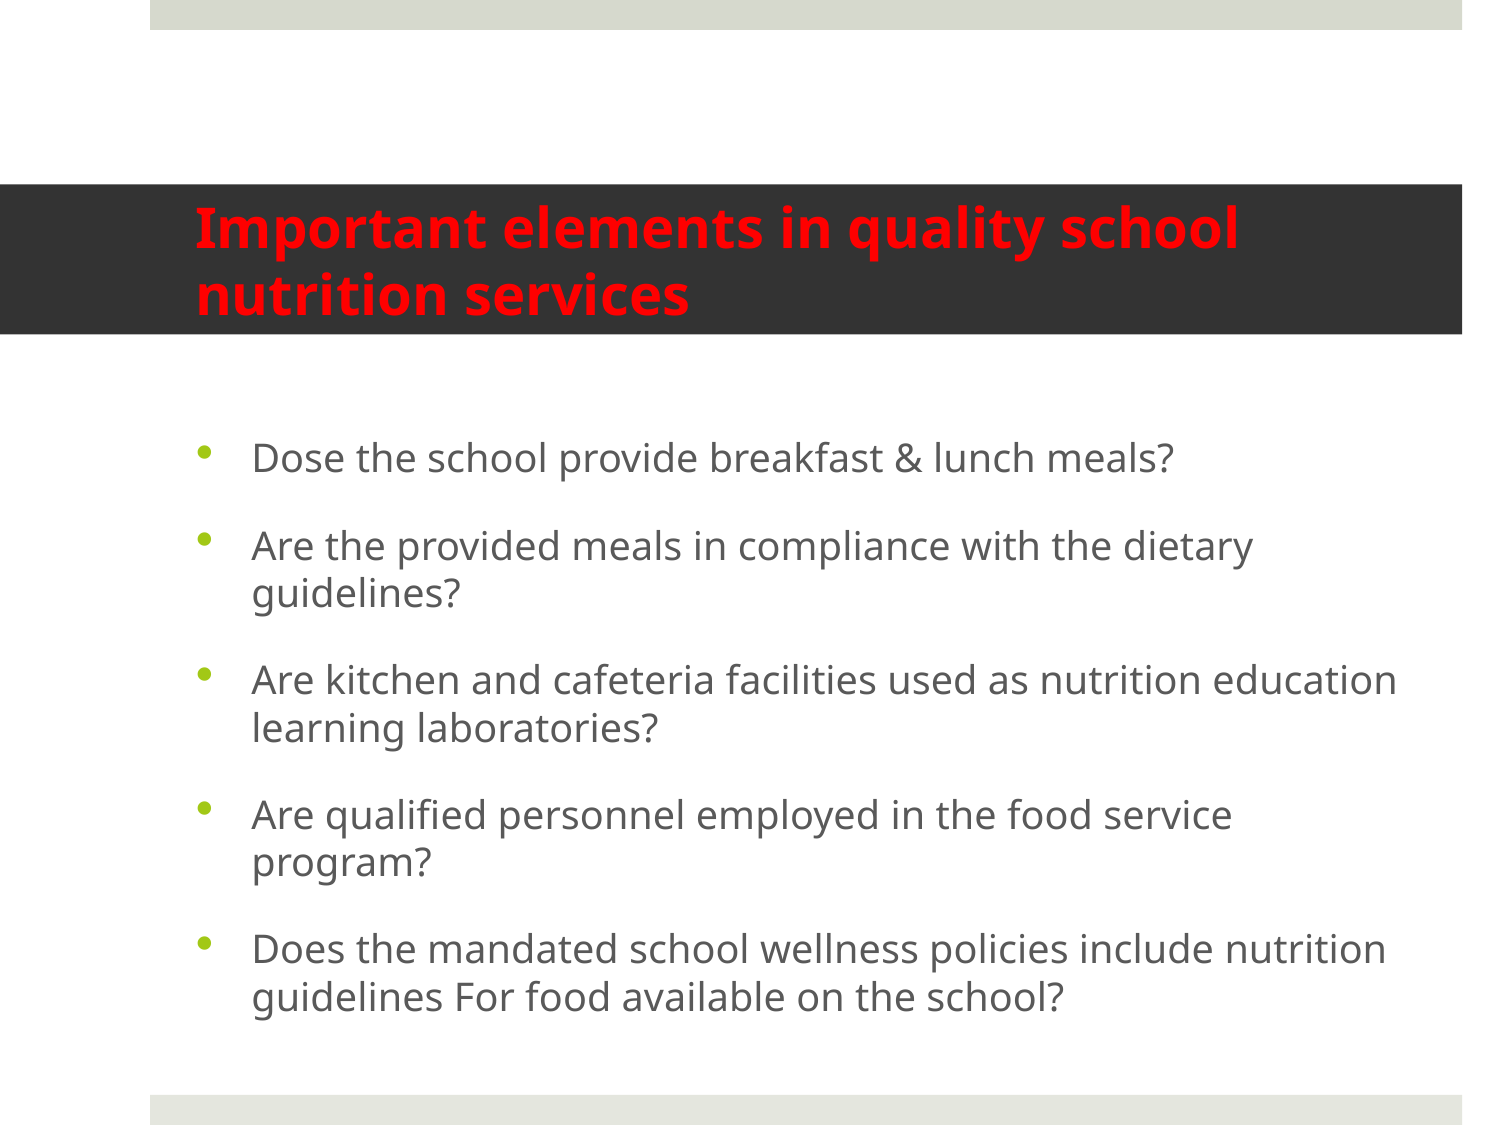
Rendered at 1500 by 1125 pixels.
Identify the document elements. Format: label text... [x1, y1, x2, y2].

list Dose the school provide breakfast & lunch meals? Are the provided meals in compliance with the dietary guidelines? Are kitchen and cafeteria facilities used as nutrition education learning laboratories? Are qualified personnel employed in the food service program? Does the mandated school wellness policies include nutrition guidelines For food available on the school? [182, 425, 1432, 1028]
title Important elements in quality school nutrition services [0, 184, 1463, 335]
